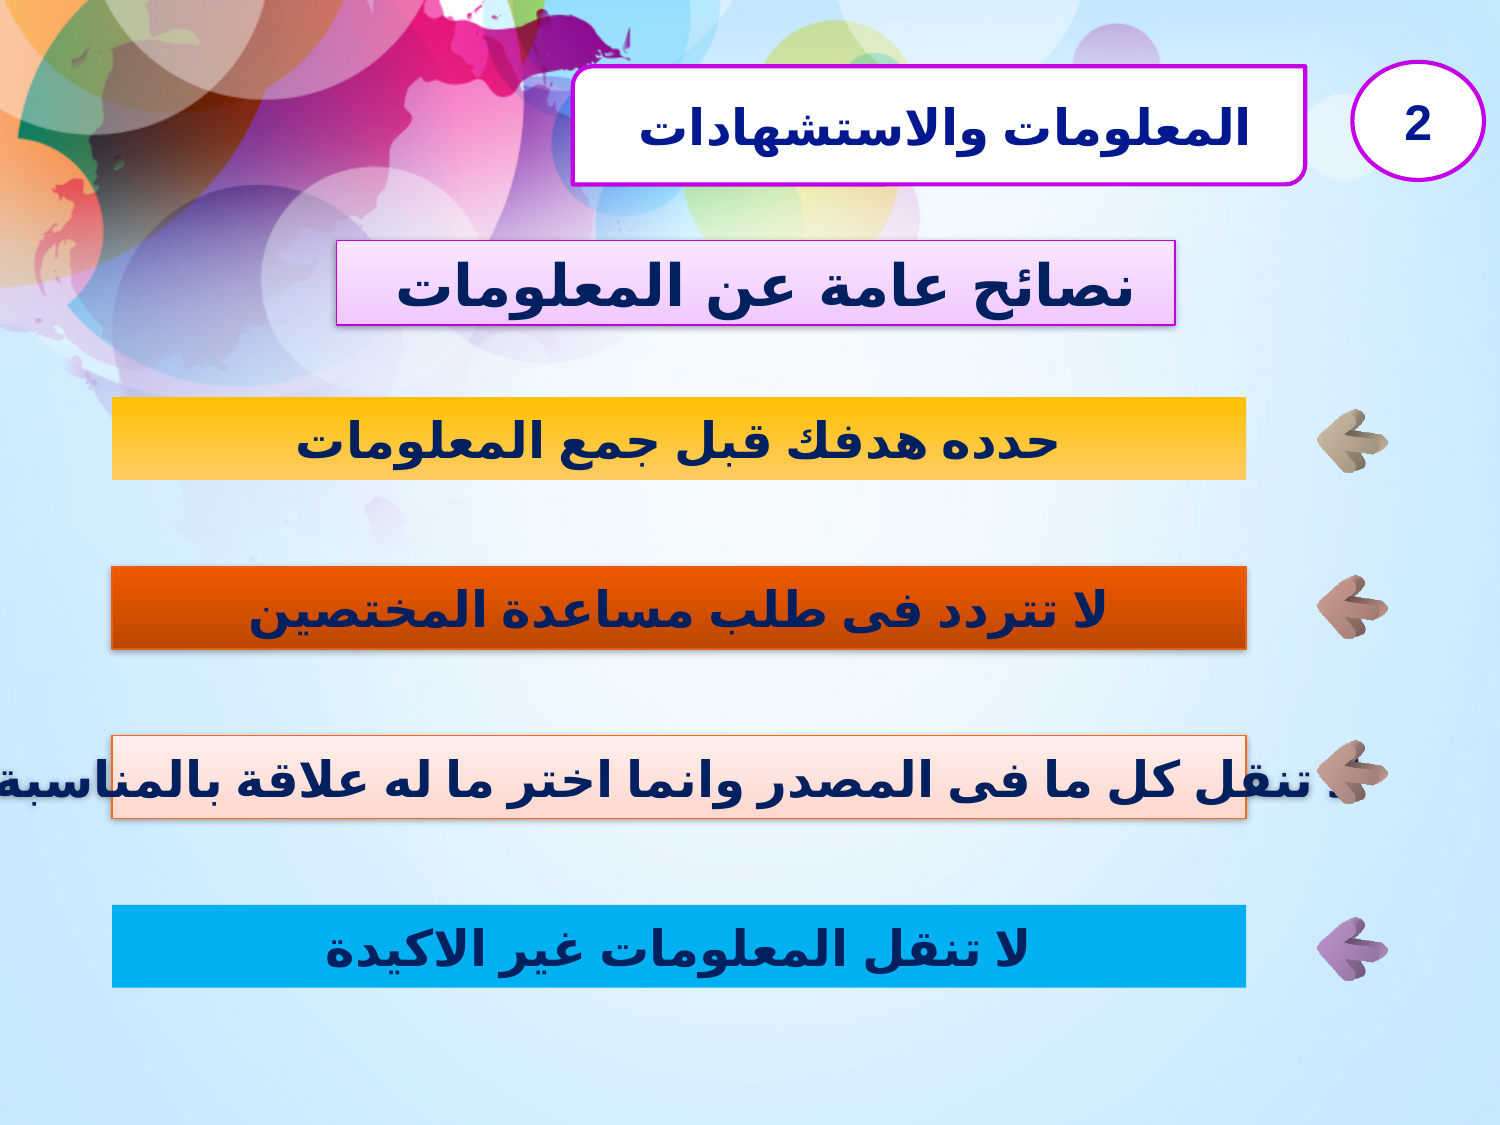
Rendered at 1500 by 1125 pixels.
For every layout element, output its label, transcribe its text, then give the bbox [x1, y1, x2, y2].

text_box لا تنقل المعلومات غير الاكيدة [112, 904, 1247, 988]
text_box لا تنقل كل ما فى المصدر وانما اختر ما له علاقة بالمناسبة [111, 735, 1247, 819]
text_box نصائح عامة عن المعلومات [336, 240, 1176, 326]
text_box لا تتردد فى طلب مساعدة المختصين [111, 566, 1247, 650]
text_box 2 [1350, 59, 1487, 183]
text_box حدده هدفك قبل جمع المعلومات [112, 397, 1247, 480]
text_box المعلومات والاستشهادات [570, 64, 1308, 187]
picture [0, 0, 1500, 1125]
